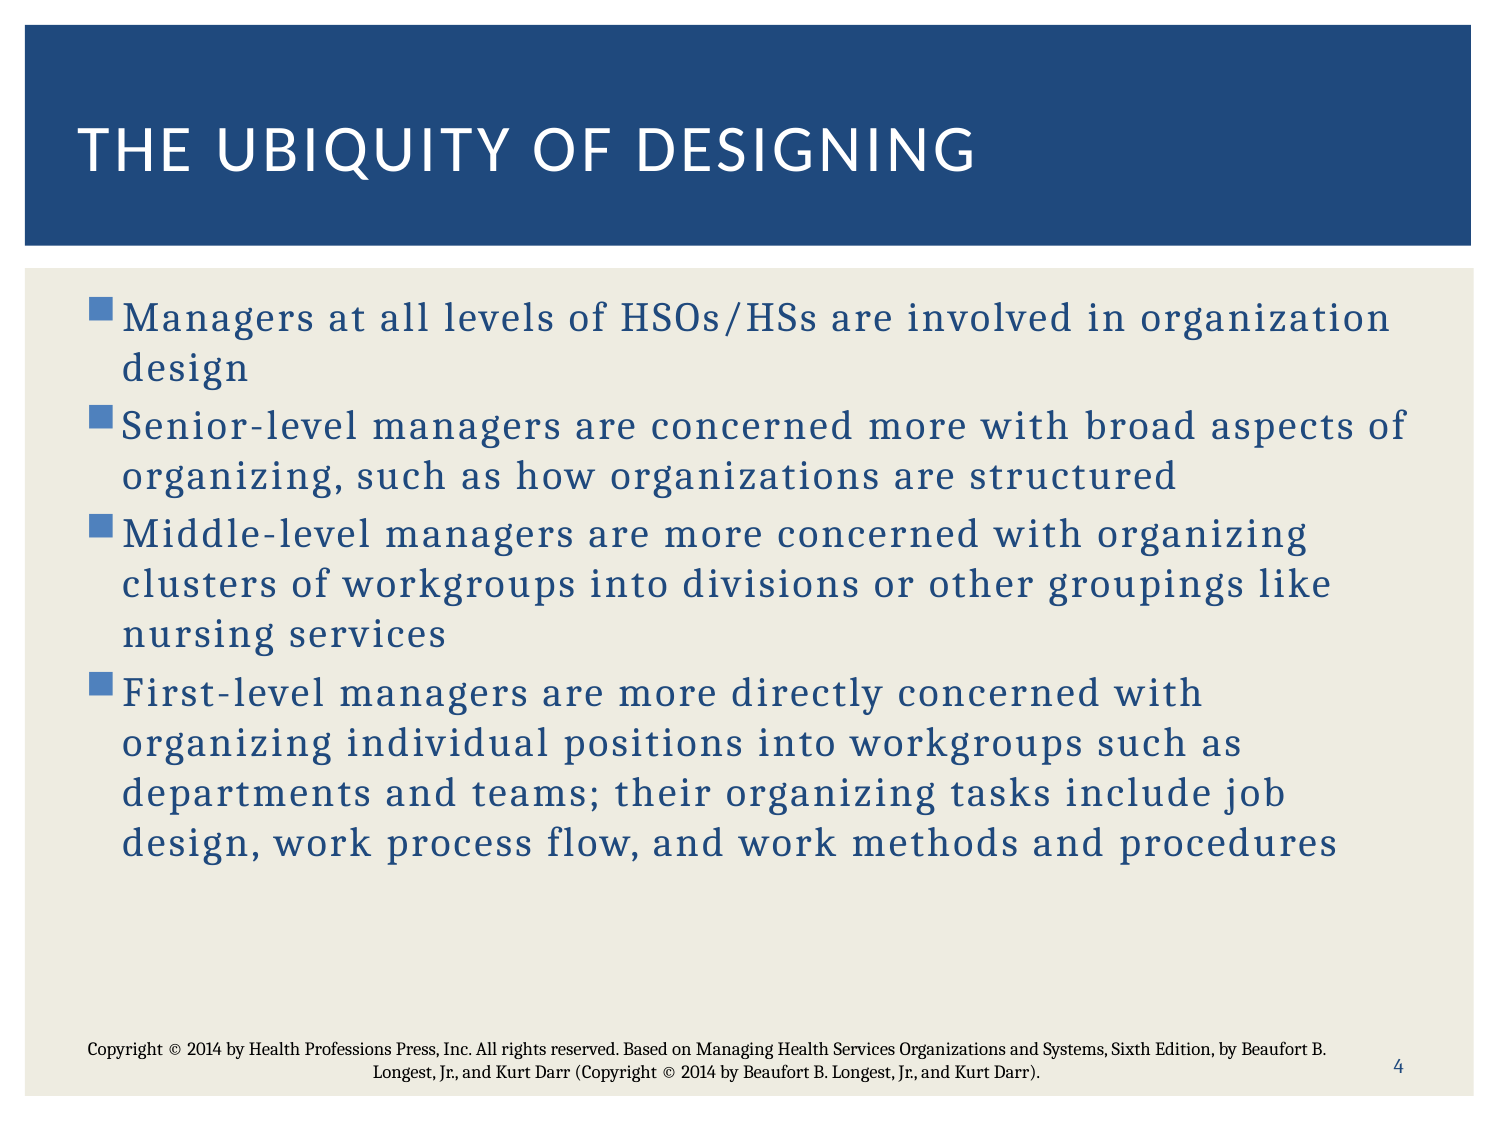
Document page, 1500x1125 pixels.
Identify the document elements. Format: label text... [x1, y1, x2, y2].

slide_number 4 [1349, 1041, 1448, 1089]
list Managers at all levels of HSOs/HSs are involved in organization design Senior-level managers are concerned more with broad aspects of organizing, such as how organizations are structured Middle-level managers are more concerned with organizing clusters of workgroups into divisions or other groupings like nursing services First-level managers are more directly concerned with organizing individual positions into workgroups such as departments and teams; their organizing tasks include job design, work process flow, and work methods and procedures [62, 281, 1442, 1005]
title The ubiquity of designing [62, 58, 1438, 232]
